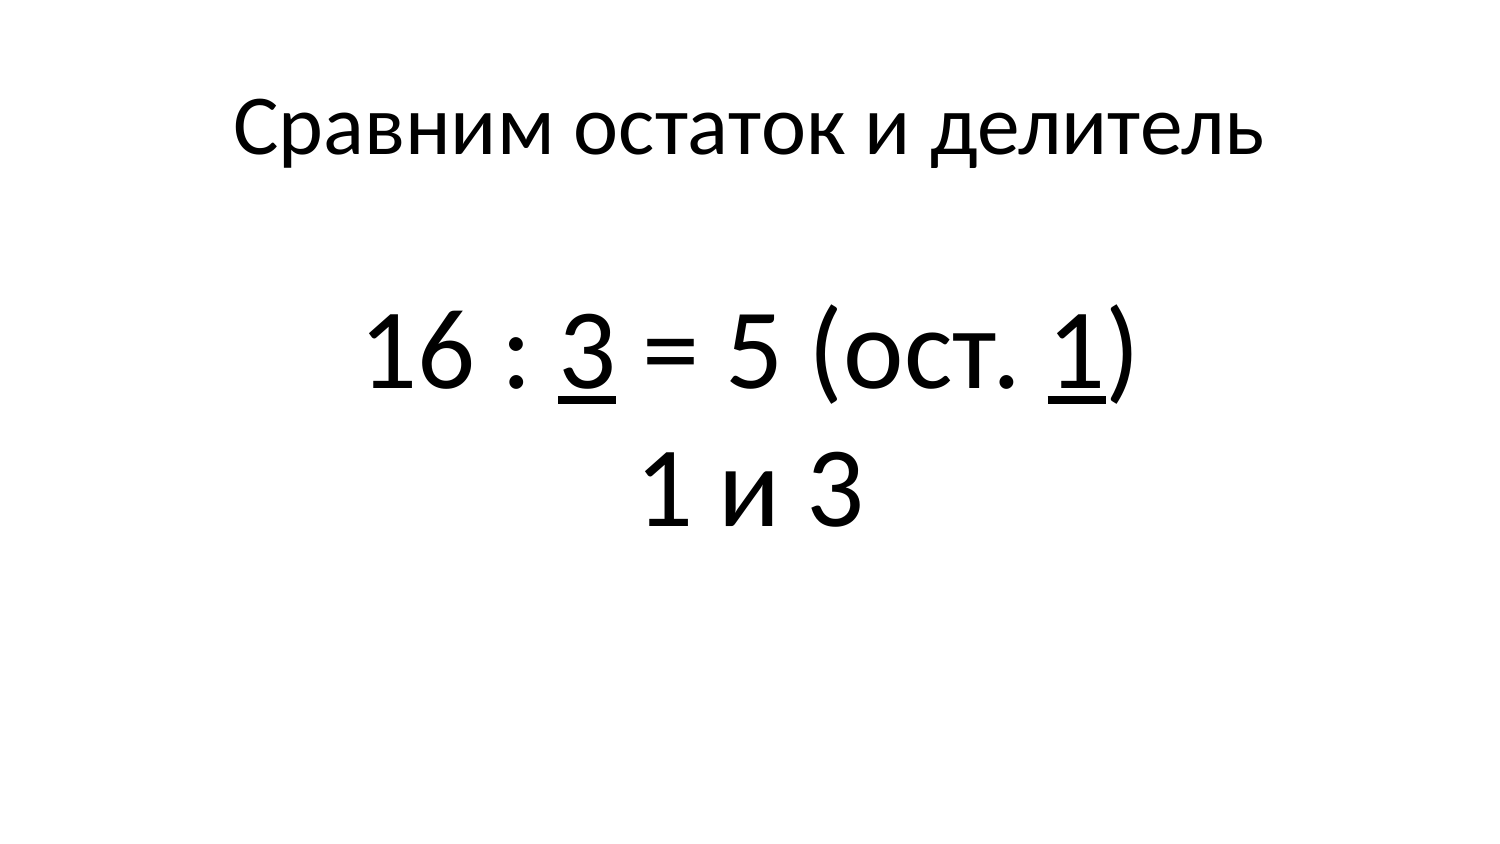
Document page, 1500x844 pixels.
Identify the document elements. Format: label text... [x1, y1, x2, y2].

title Сравним остаток и делитель 16 : 3 = 5 (ост. 1) 1 и 3 [75, 33, 1425, 723]
